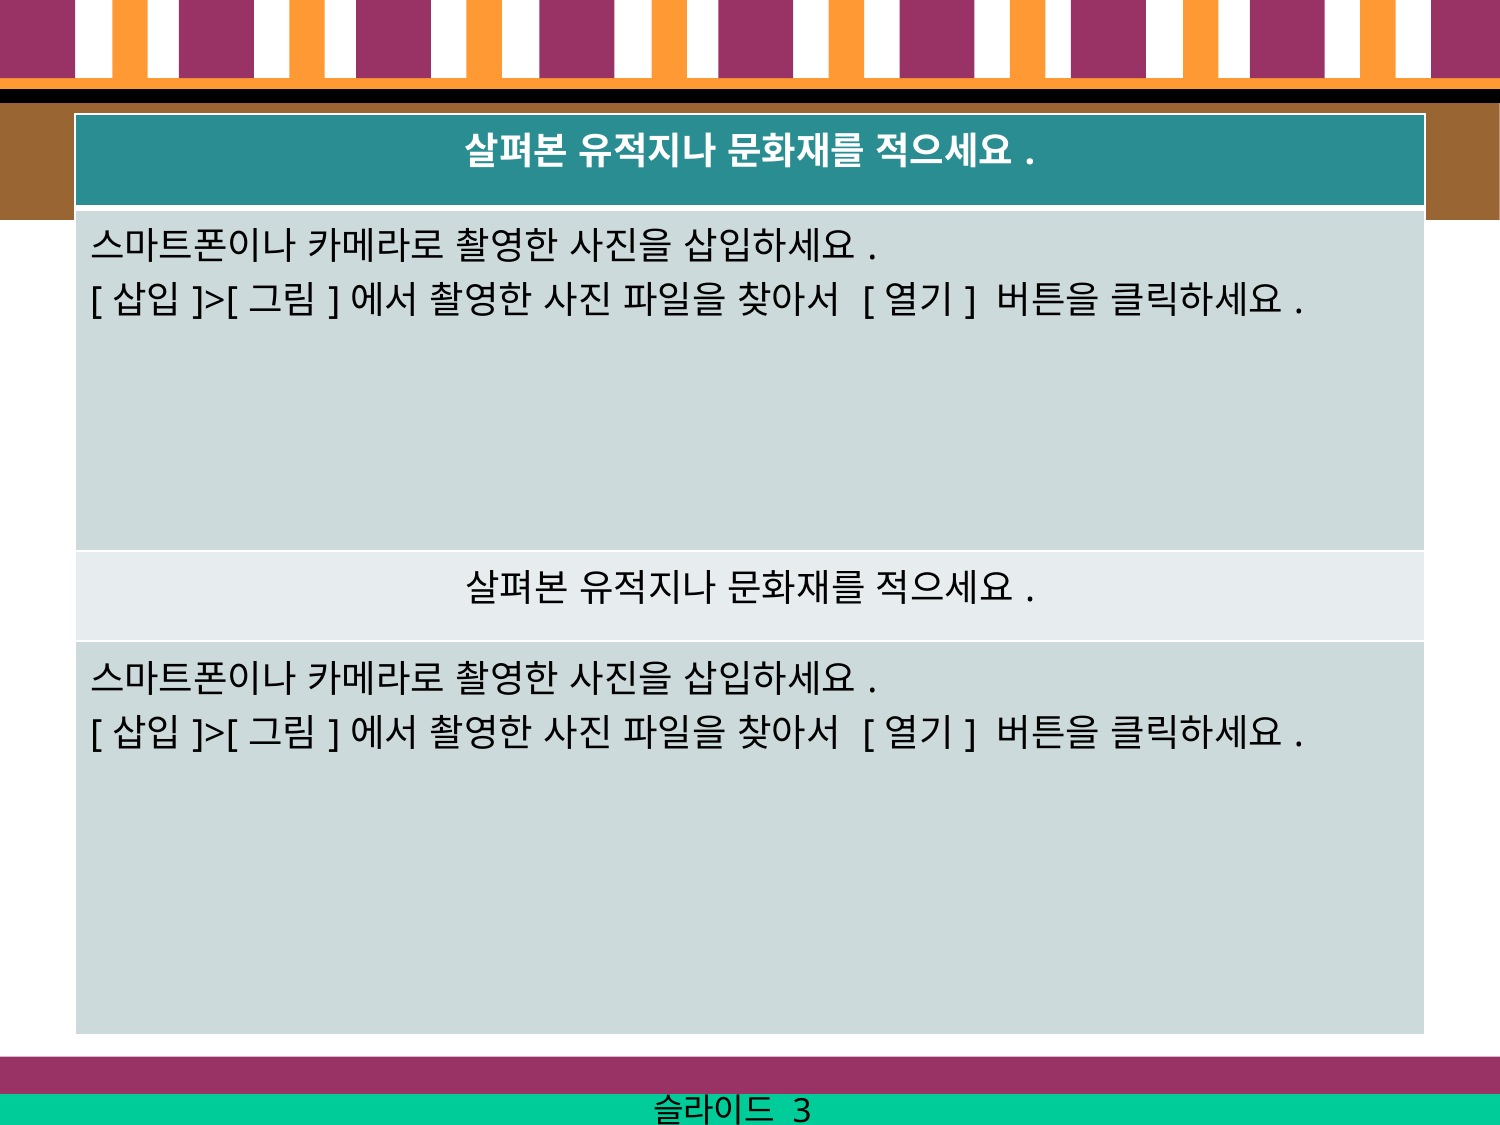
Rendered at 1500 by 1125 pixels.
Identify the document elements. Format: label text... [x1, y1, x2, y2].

table_cell 스마트폰이나 카메라로 촬영한 사진을 삽입하세요. [삽입]>[그림]에서 촬영한 사진 파일을 찾아서 [열기] 버튼을 클릭하세요. [76, 211, 1424, 550]
text_box 슬라이드 3 [596, 1082, 869, 1125]
table_header 살펴본 유적지나 문화재를 적으세요. [76, 115, 1424, 205]
table_cell 스마트폰이나 카메라로 촬영한 사진을 삽입하세요. [삽입]>[그림]에서 촬영한 사진 파일을 찾아서 [열기] 버튼을 클릭하세요. [76, 642, 1424, 1034]
table_cell 살펴본 유적지나 문화재를 적으세요. [76, 552, 1424, 640]
